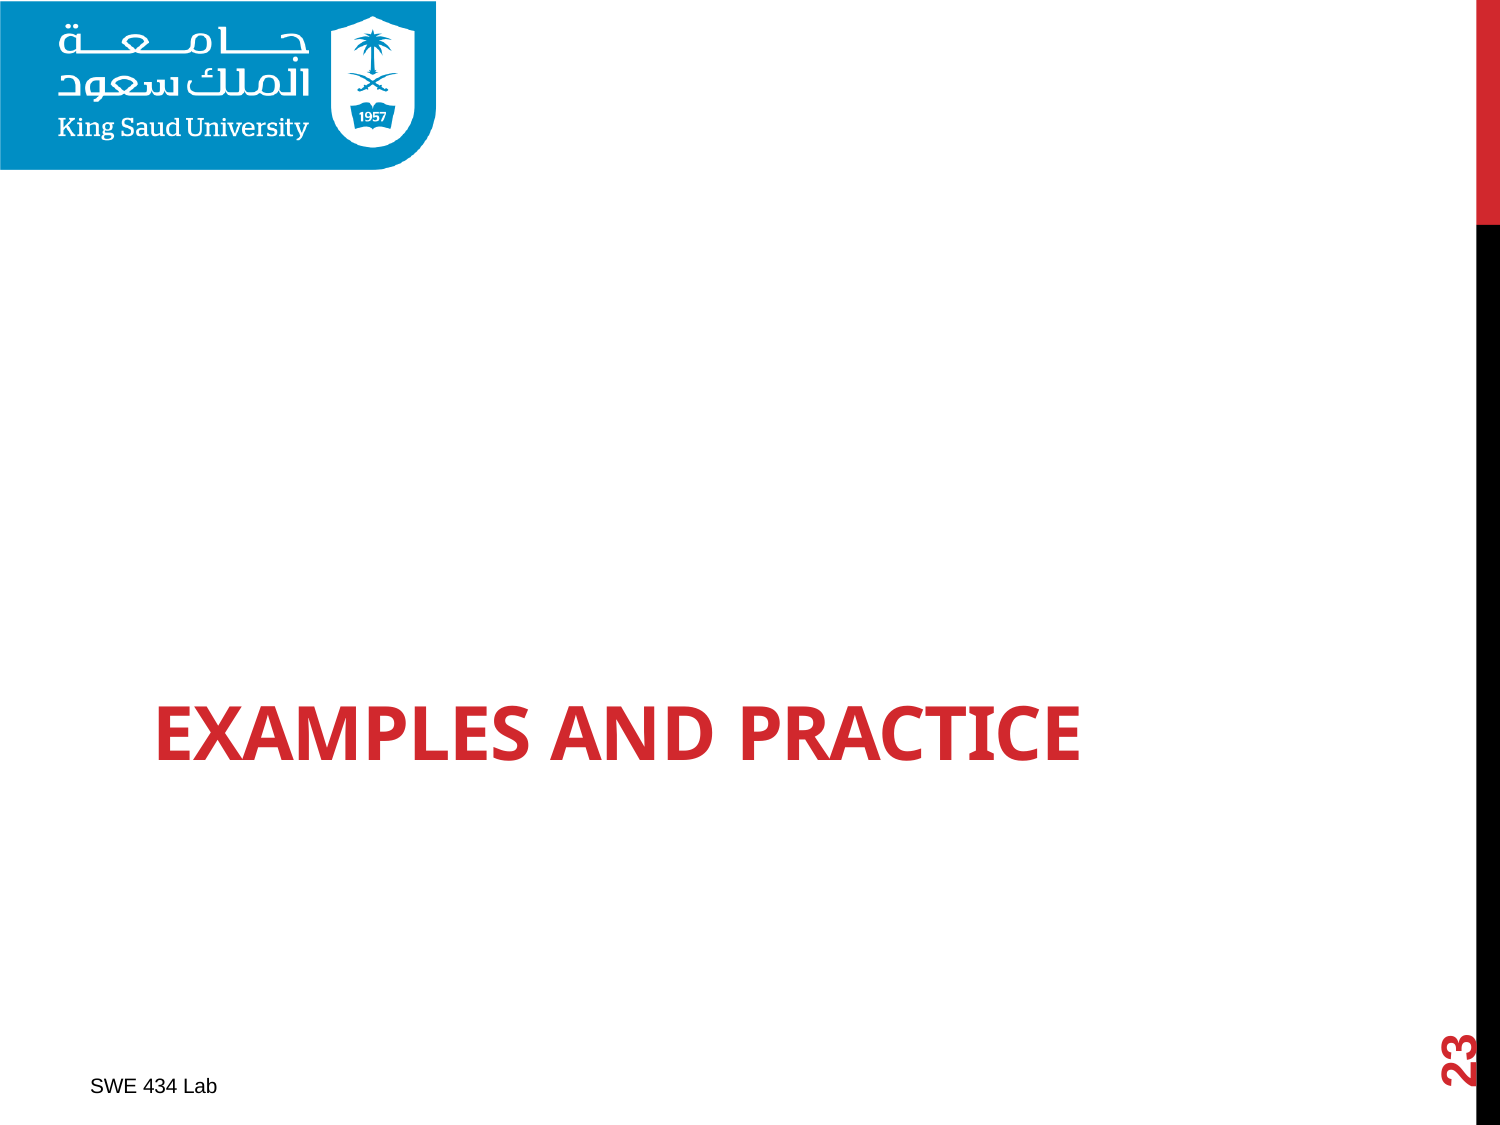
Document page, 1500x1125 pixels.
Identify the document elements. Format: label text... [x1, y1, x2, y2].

text_box EXAMPLES AND PRACTICE [150, 685, 1237, 776]
text_box [0, 0, 438, 175]
text_box 23 [1433, 1030, 1489, 1091]
footer SWE 434 Lab [87, 1074, 220, 1125]
